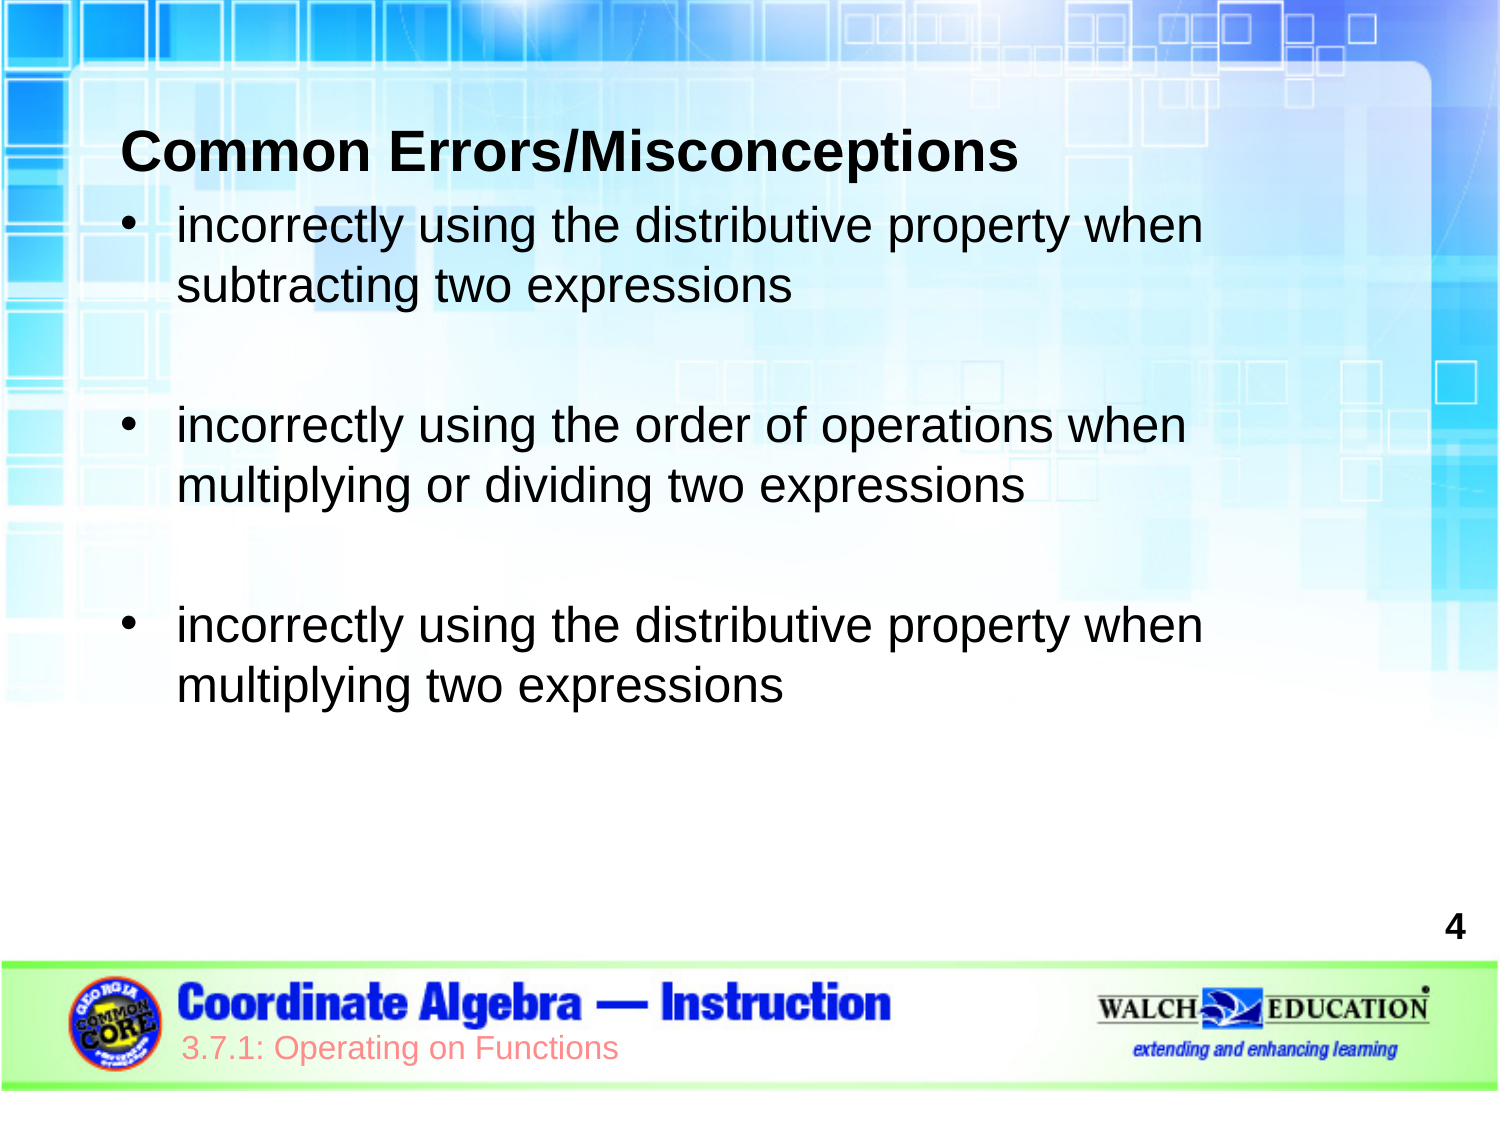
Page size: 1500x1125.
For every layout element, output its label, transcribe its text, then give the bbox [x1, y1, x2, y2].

footer 3.7.1: Operating on Functions [166, 1024, 1080, 1069]
slide_number 4 [1361, 901, 1481, 949]
picture [1, 0, 1500, 1091]
subtitle Common Errors/Misconceptions incorrectly using the distributive property when subtracting two expressions incorrectly using the order of operations when multiplying or dividing two expressions incorrectly using the distributive property when multiplying two expressions [105, 105, 1394, 925]
